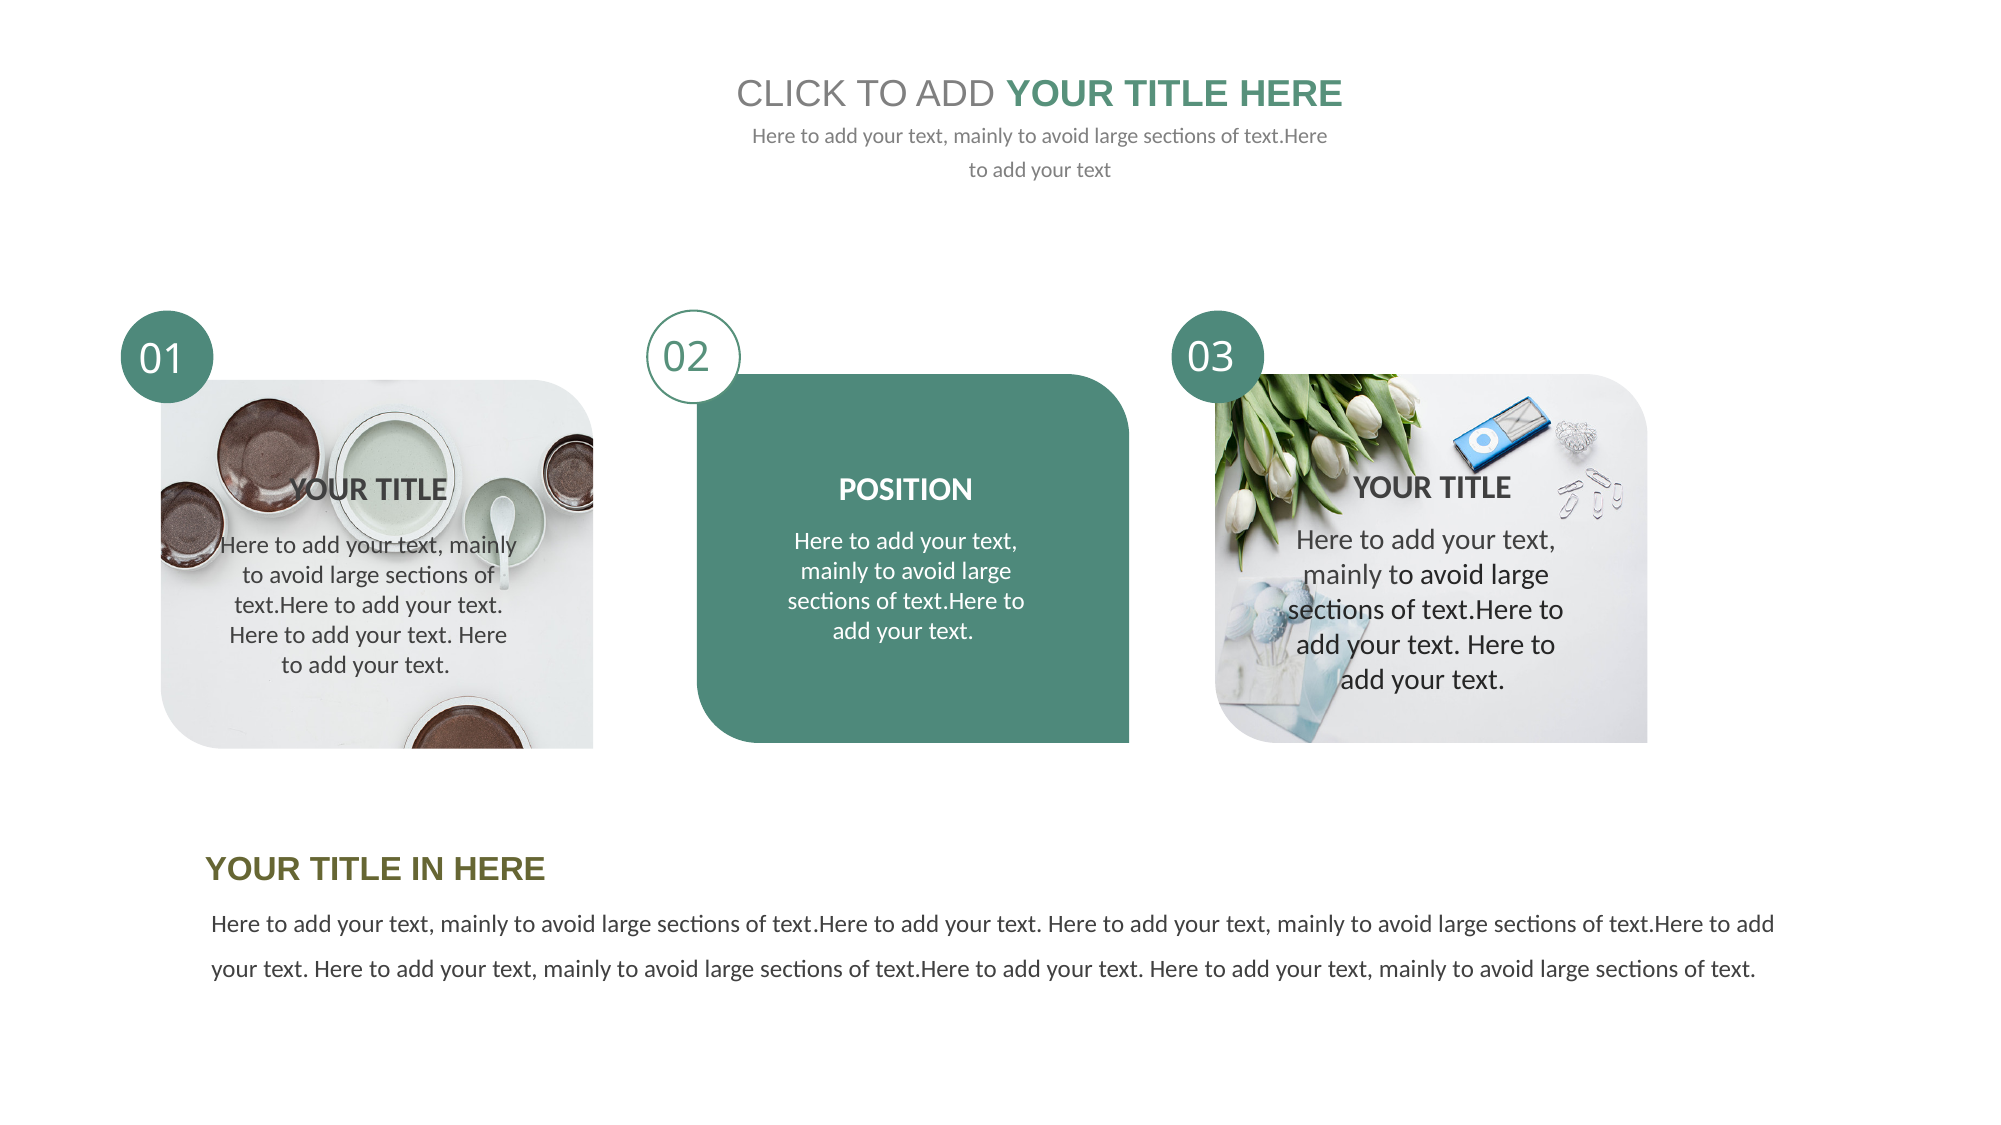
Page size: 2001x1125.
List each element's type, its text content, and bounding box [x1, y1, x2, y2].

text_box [647, 310, 740, 404]
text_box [1271, 457, 1581, 704]
text_box Here to add your text, mainly to avoid large sections of text.Here to add your text. Here to add your text, mainly to avoid large sections of text.Here to add your text. Here to add your text, mainly to avoid large sections of text.Here to add your text. Here to add your text, mainly to avoid large sections of text. [196, 885, 1843, 990]
text_box Here to add your text, mainly to avoid large sections of text.Here to add your text [732, 106, 1348, 190]
text_box [695, 373, 1131, 745]
text_box [159, 378, 595, 750]
text_box YOUR TITLE IN HERE [190, 848, 900, 895]
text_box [120, 310, 216, 404]
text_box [751, 460, 1061, 653]
text_box CLICK TO ADD YOUR TITLE HERE [721, 61, 1359, 121]
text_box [1171, 310, 1265, 404]
text_box [1214, 373, 1649, 745]
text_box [204, 460, 534, 687]
